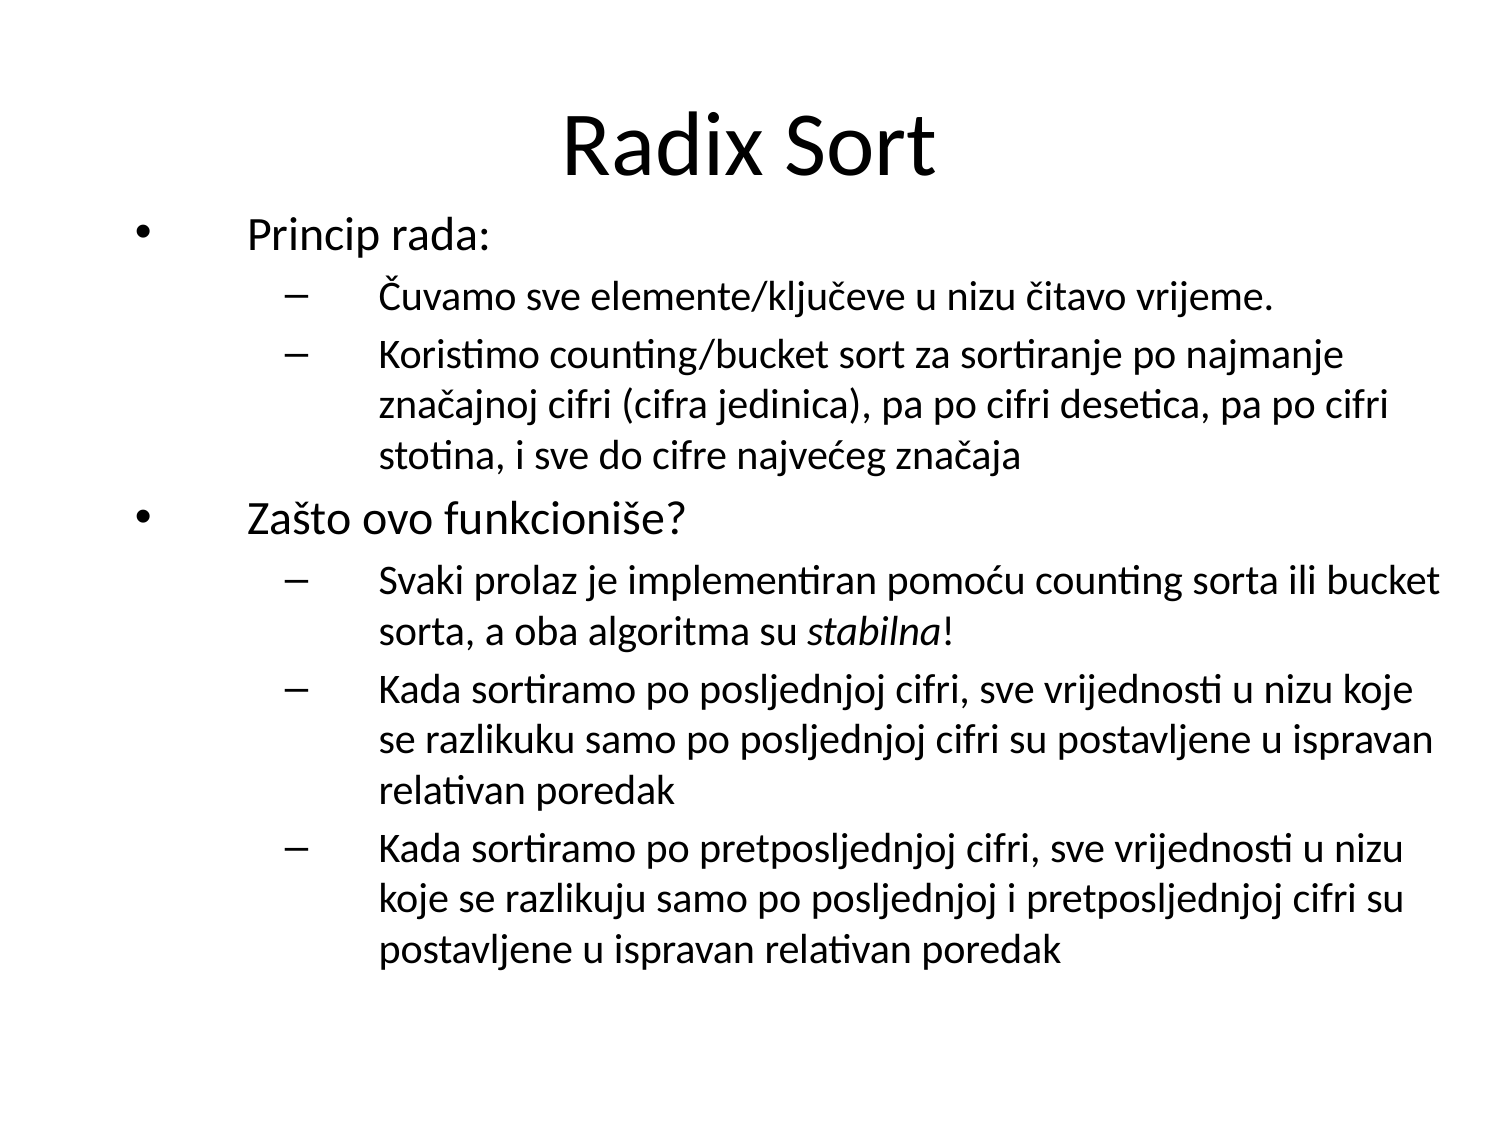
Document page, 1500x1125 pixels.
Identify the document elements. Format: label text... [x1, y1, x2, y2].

text_box Radix Sort [75, 45, 1425, 233]
text_box Princip rada: Čuvamo sve elemente/ključeve u nizu čitavo vrijeme. Koristimo counting/bucket sort za sortiranje po najmanje značajnoj cifri (cifra jedinica), pa po cifri desetica, pa po cifri stotina, i sve do cifre najvećeg značaja Zašto ovo funkcioniše? Svaki prolaz je implementiran pomoću counting sorta ili bucket sorta, a oba algoritma su stabilna! Kada sortiramo po posljednjoj cifri, sve vrijednosti u nizu koje se razlikuku samo po posljednjoj cifri su postavljene u ispravan relativan poredak Kada sortiramo po pretposljednjoj cifri, sve vrijednosti u nizu koje se razlikuju samo po posljednjoj i pretposljednjoj cifri su postavljene u ispravan relativan poredak [120, 195, 1470, 1095]
